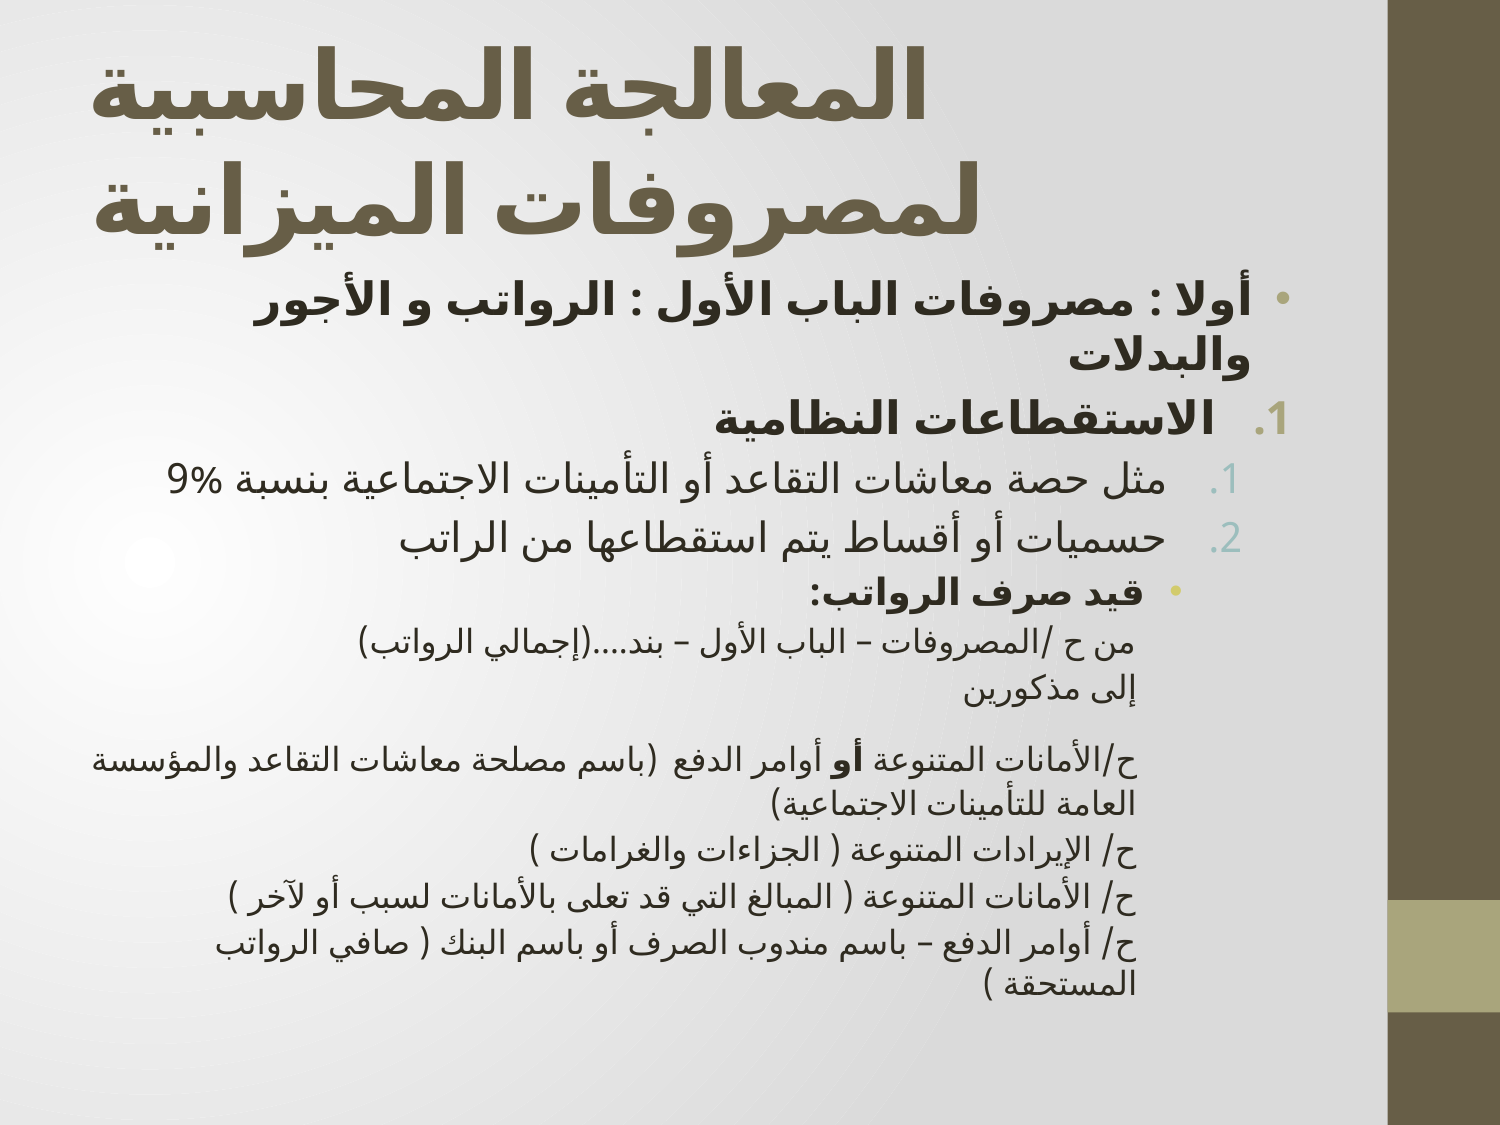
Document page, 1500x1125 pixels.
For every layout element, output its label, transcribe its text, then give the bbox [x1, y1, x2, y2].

list أولا : مصروفات الباب الأول : الرواتب و الأجور والبدلات الاستقطاعات النظامية مثل حصة معاشات التقاعد أو التأمينات الاجتماعية بنسبة %9 حسميات أو أقساط يتم استقطاعها من الراتب قيد صرف الرواتب: من ح /المصروفات – الباب الأول – بند....(إجمالي الرواتب) إلى مذكورين ح/الأمانات المتنوعة أو أوامر الدفع (باسم مصلحة معاشات التقاعد والمؤسسة العامة للتأمينات الاجتماعية) ح/ الإيرادات المتنوعة ( الجزاءات والغرامات ) ح/ الأمانات المتنوعة ( المبالغ التي قد تعلى بالأمانات لسبب أو لآخر ) ح/ أوامر الدفع – باسم مندوب الصرف أو باسم البنك ( صافي الرواتب المستحقة ) [75, 262, 1325, 1050]
title المعالجة المحاسبية لمصروفات الميزانية [75, 45, 1325, 233]
